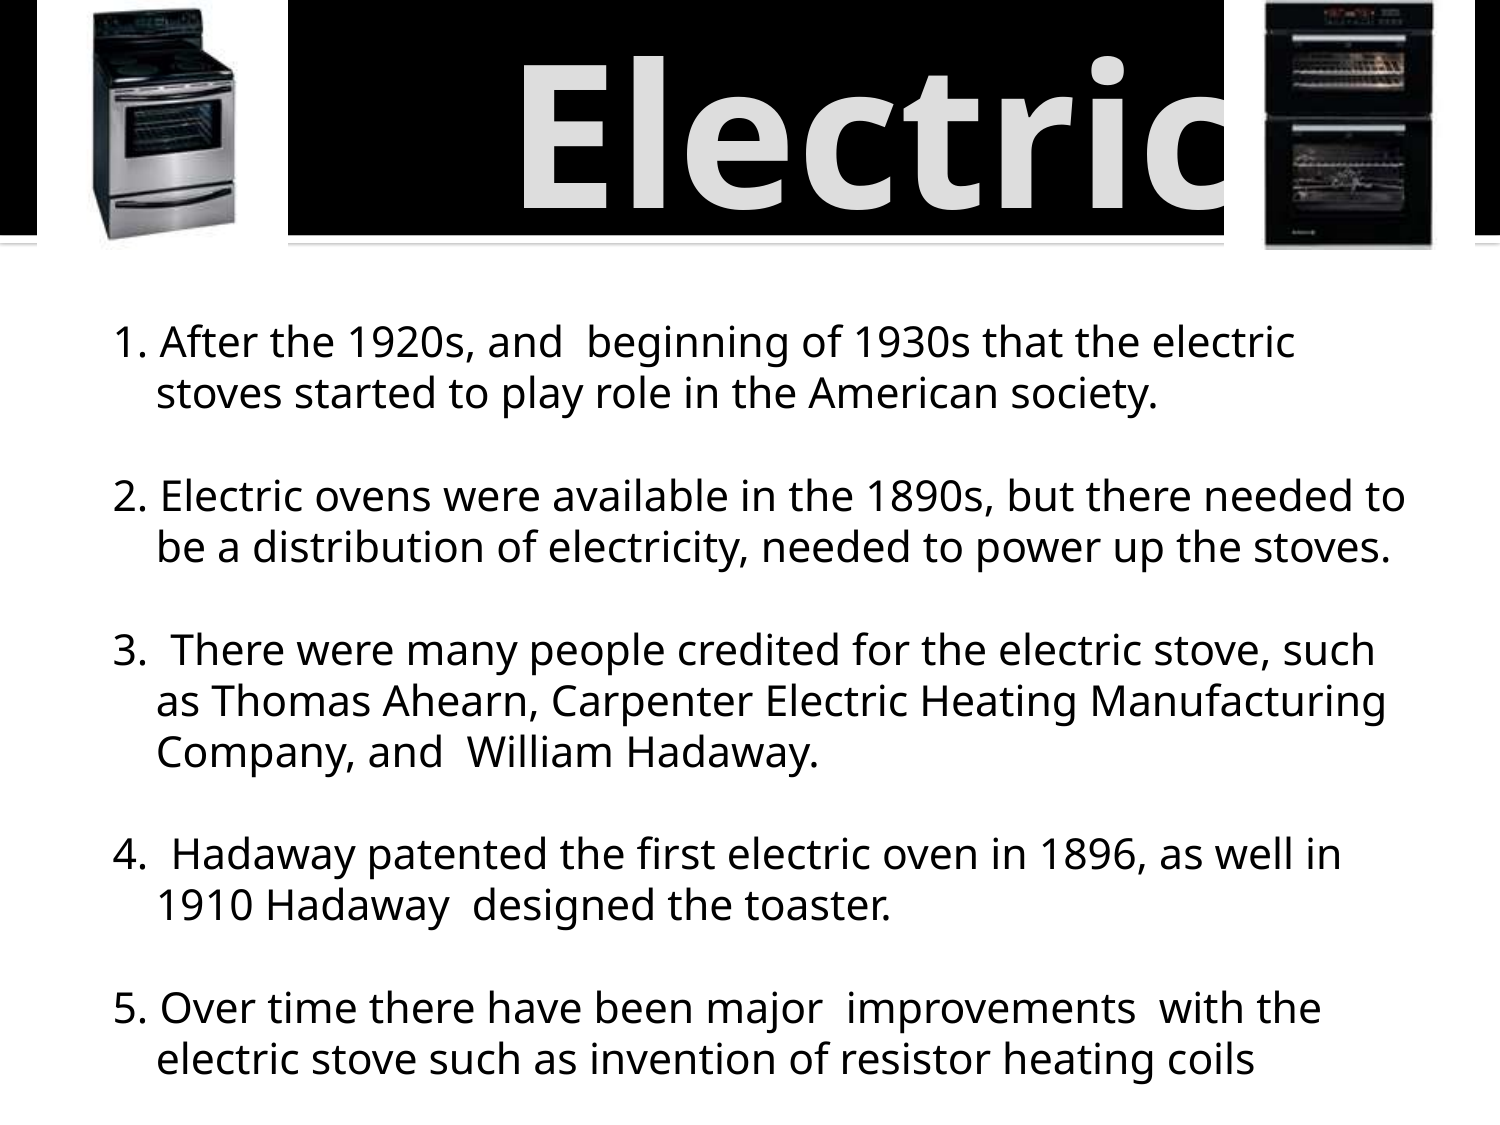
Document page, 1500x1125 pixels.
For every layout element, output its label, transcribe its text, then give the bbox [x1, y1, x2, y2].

picture [37, 0, 288, 250]
title Electric [293, 25, 1219, 231]
list 1. After the 1920s, and beginning of 1930s that the electric stoves started to play role in the American society. 2. Electric ovens were available in the 1890s, but there needed to be a distribution of electricity, needed to power up the stoves. 3. There were many people credited for the electric stove, such as Thomas Ahearn, Carpenter Electric Heating Manufacturing Company, and William Hadaway. 4. Hadaway patented the first electric oven in 1896, as well in 1910 Hadaway designed the toaster. 5. Over time there have been major improvements with the electric stove such as invention of resistor heating coils [87, 299, 1438, 1125]
picture [1224, 0, 1475, 250]
